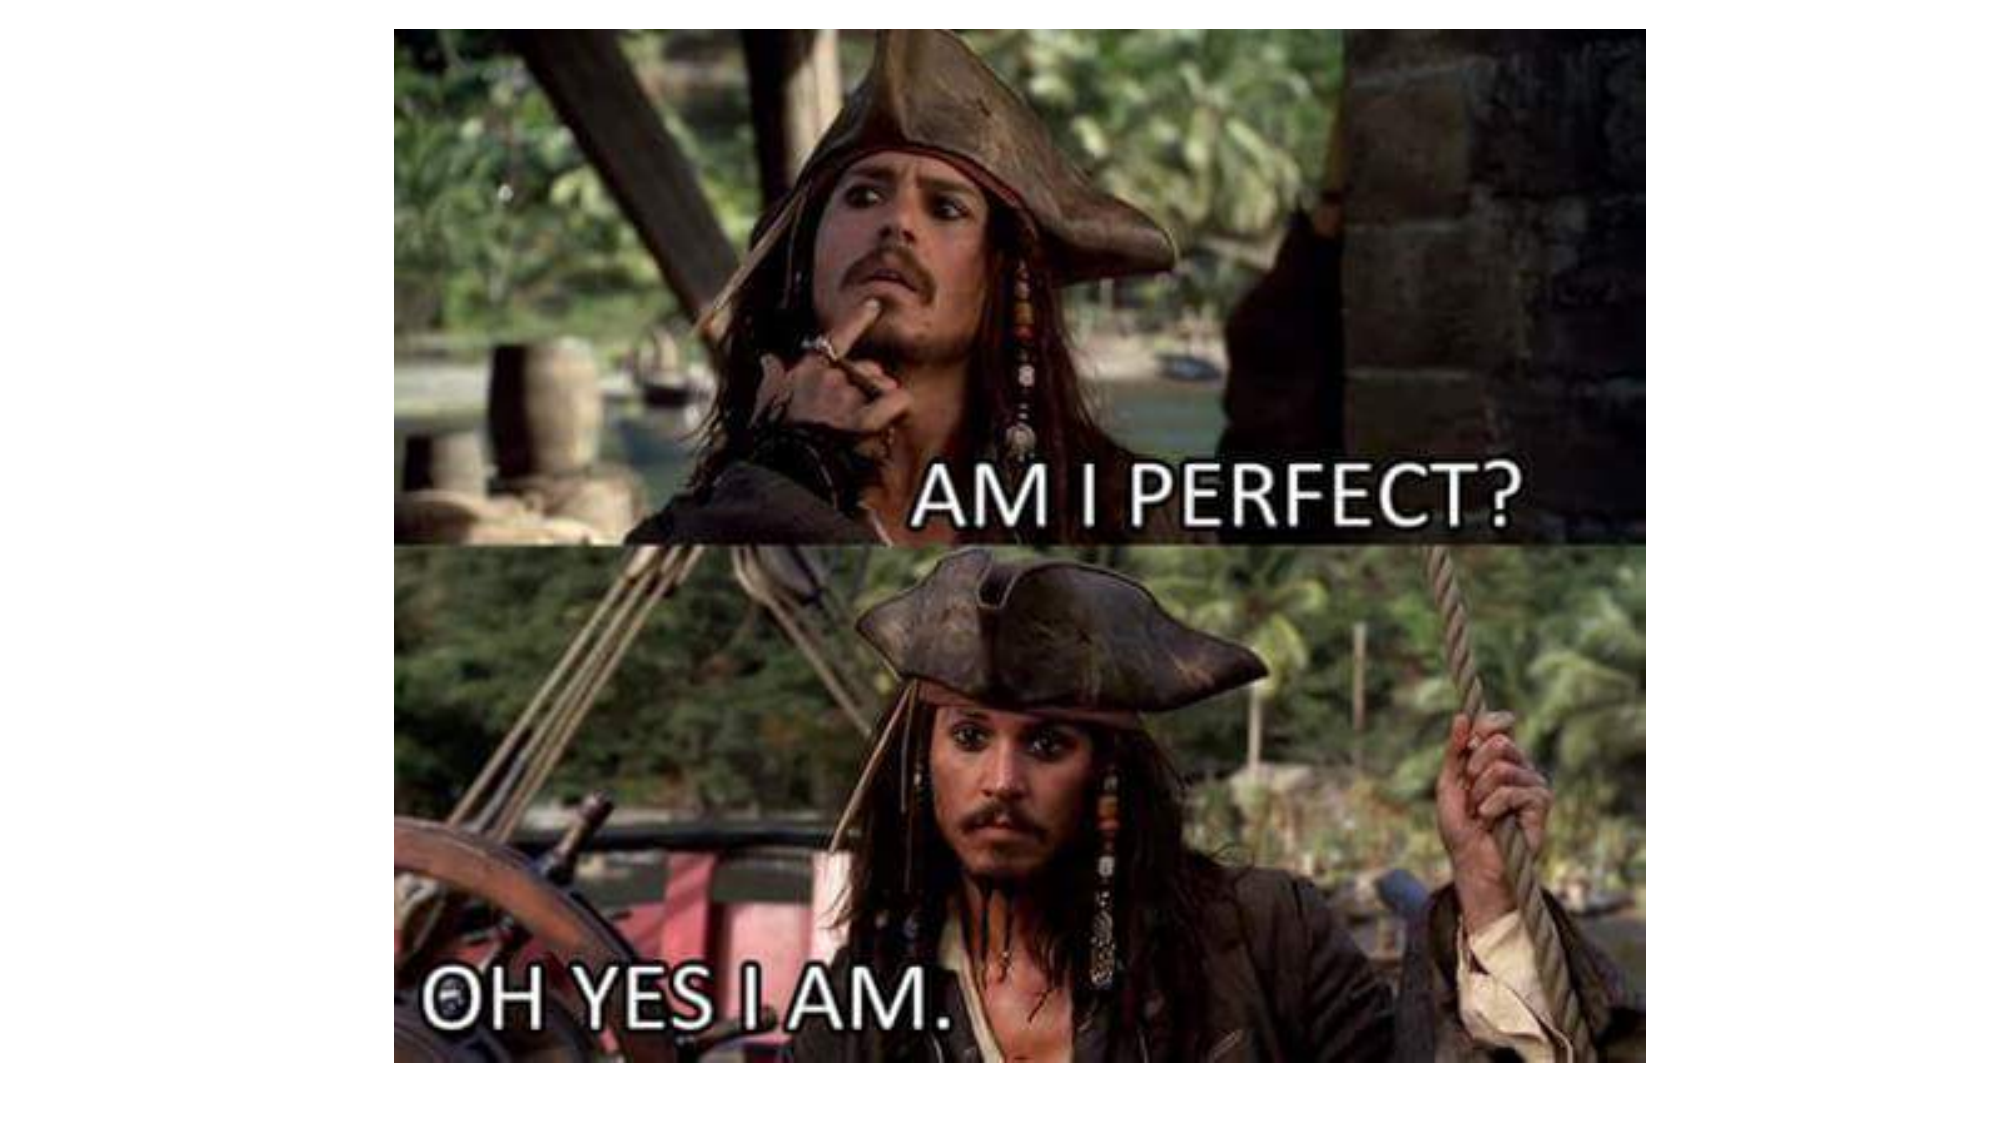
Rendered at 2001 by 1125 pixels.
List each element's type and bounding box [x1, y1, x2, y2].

picture [393, 29, 1646, 1064]
